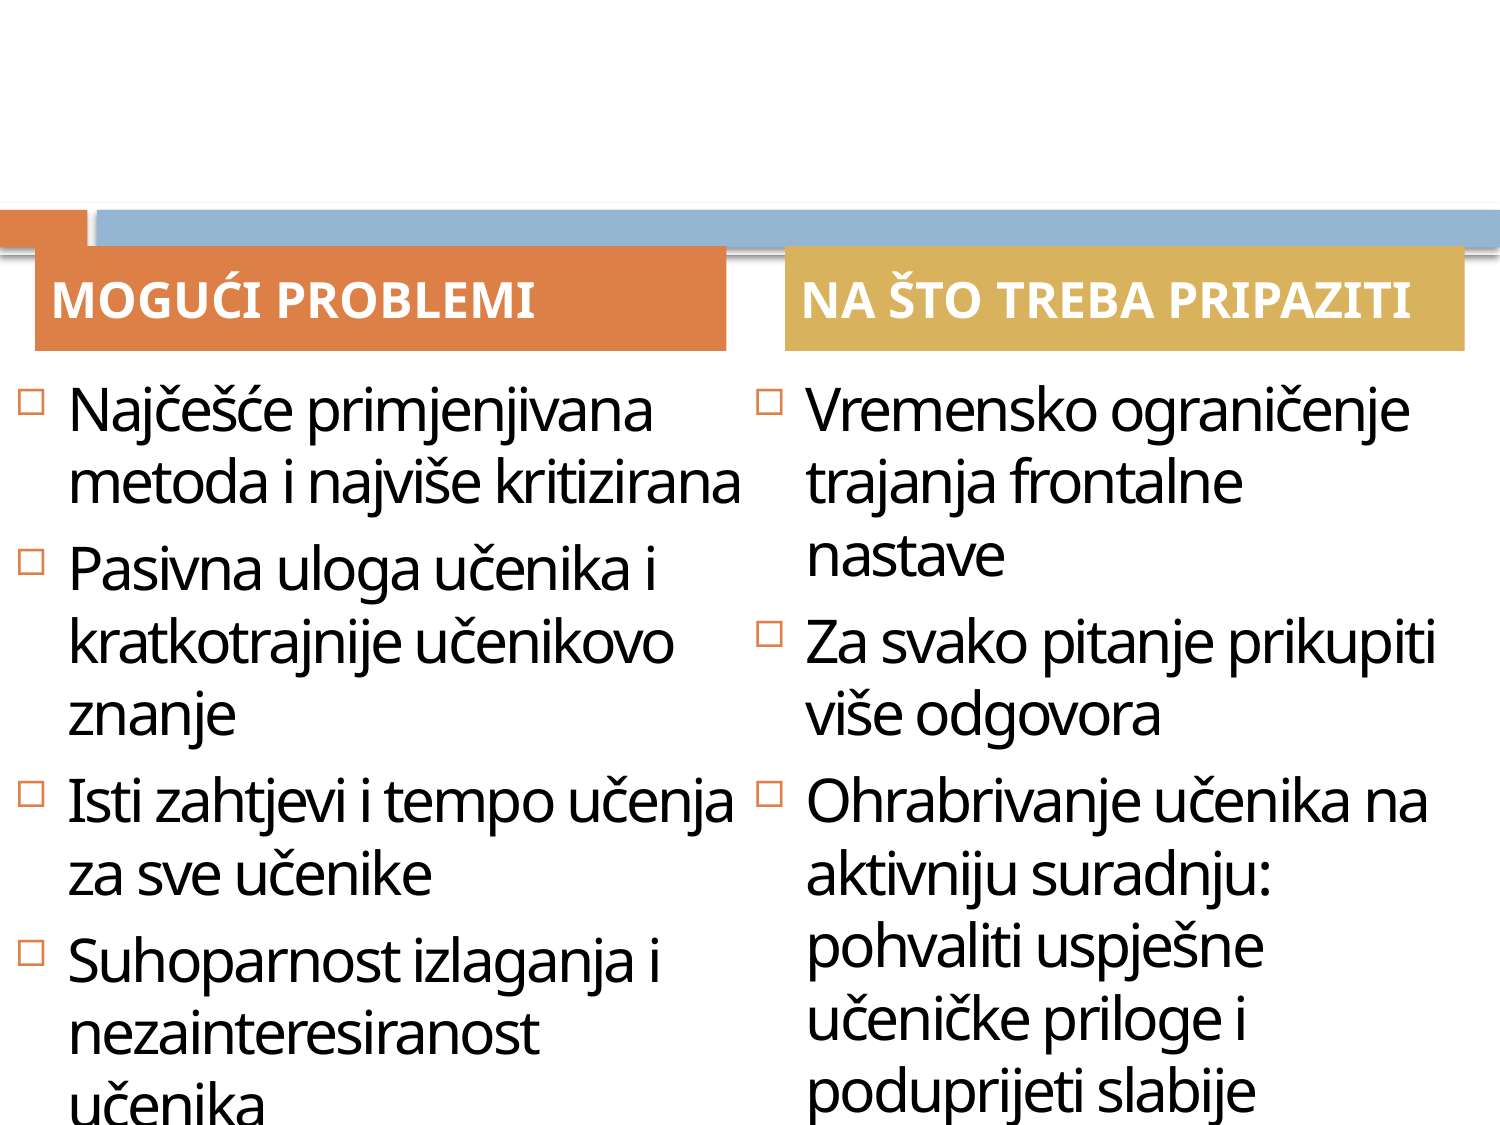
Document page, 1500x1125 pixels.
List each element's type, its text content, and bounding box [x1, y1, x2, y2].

list MOGUĆI PROBLEMI [34, 245, 727, 352]
list Najčešće primjenjivana metoda i najviše kritizirana Pasivna uloga učenika i kratkotrajnije učenikovo znanje Isti zahtjevi i tempo učenja za sve učenike Suhoparnost izlaganja i nezainteresiranost učenika [0, 363, 762, 1102]
list Vremensko ograničenje trajanja frontalne nastave Za svako pitanje prikupiti više odgovora Ohrabrivanje učenika na aktivniju suradnju: pohvaliti uspješne učeničke priloge i poduprijeti slabije učenike [738, 363, 1466, 1079]
list NA ŠTO TREBA PRIPAZITI [784, 245, 1466, 352]
